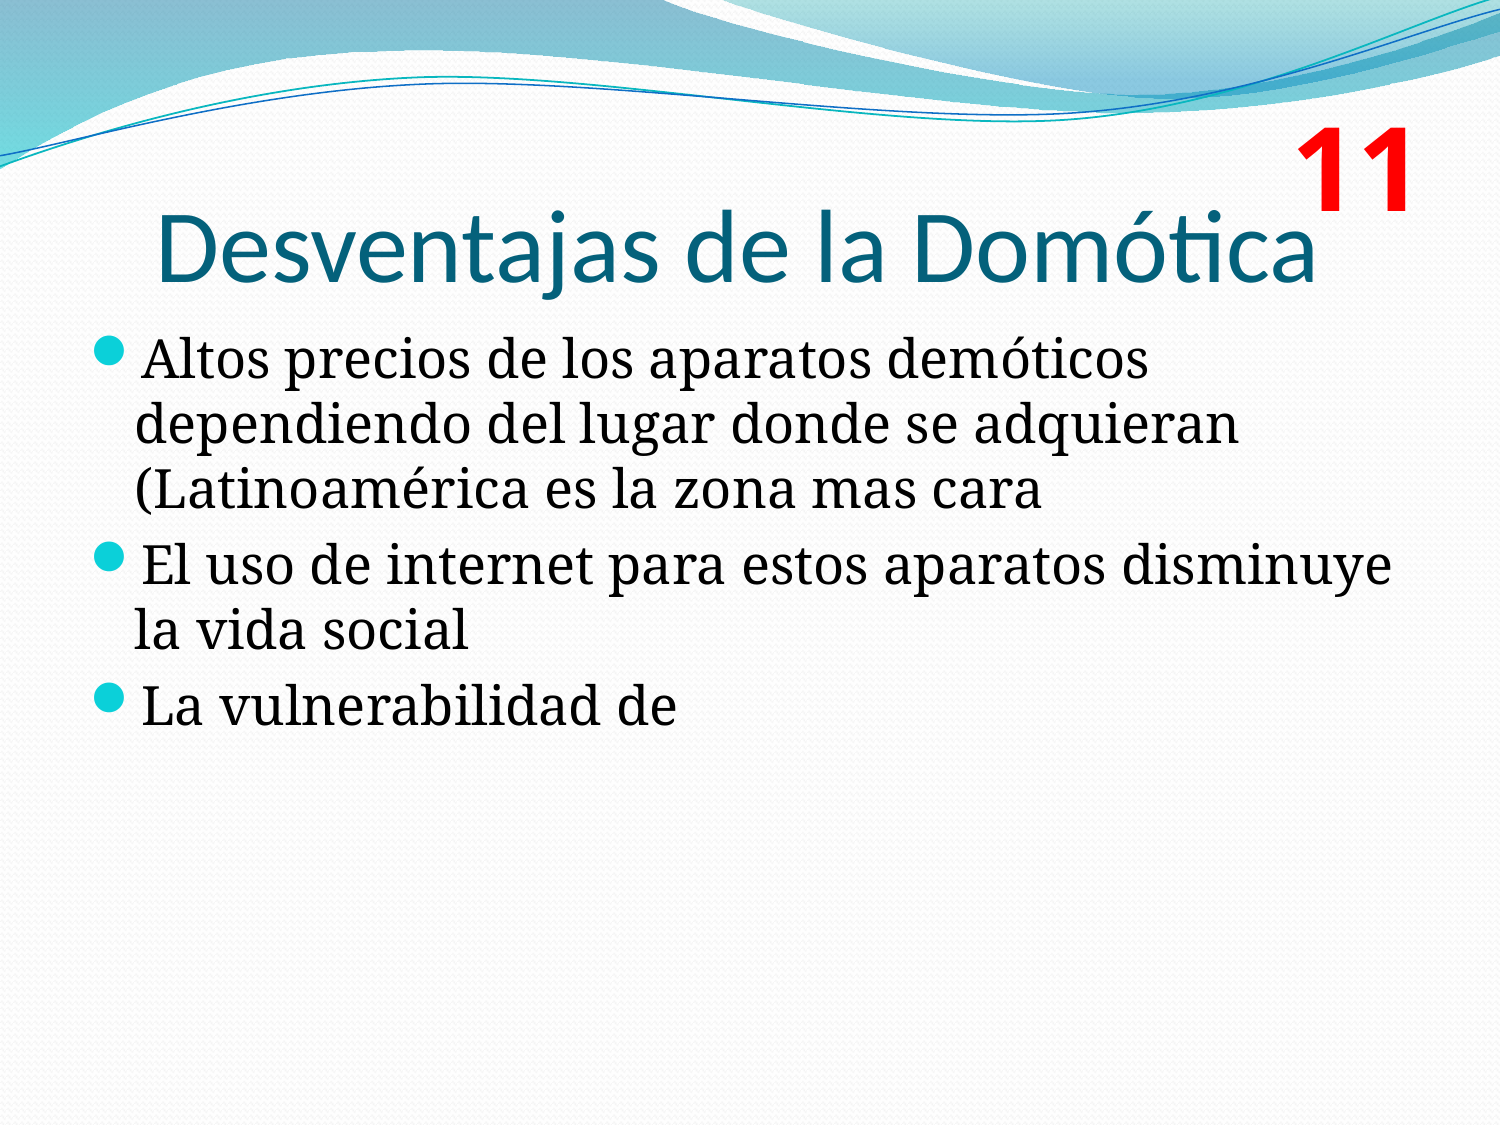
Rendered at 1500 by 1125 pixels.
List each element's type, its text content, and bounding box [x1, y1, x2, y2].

title Desventajas de la Domótica [75, 115, 1425, 303]
text_box 11 [1218, 0, 1500, 235]
list Altos precios de los aparatos demóticos dependiendo del lugar donde se adquieran (Latinoamérica es la zona mas cara El uso de internet para estos aparatos disminuye la vida social La vulnerabilidad de [75, 317, 1425, 1038]
